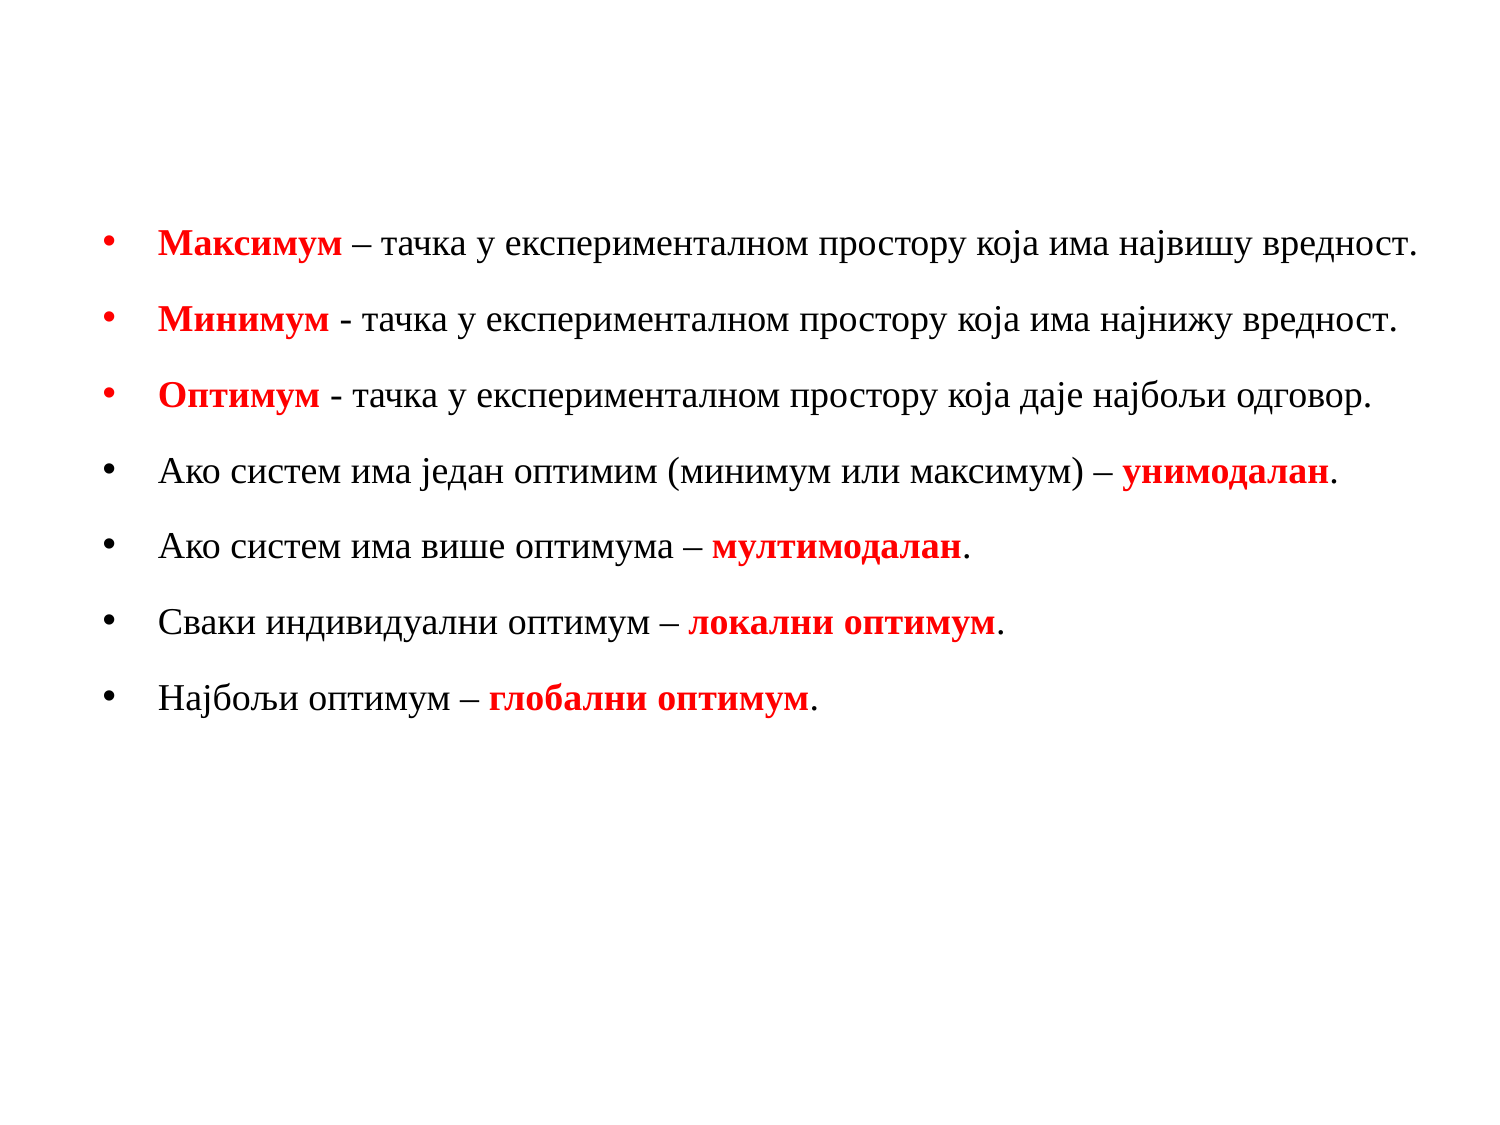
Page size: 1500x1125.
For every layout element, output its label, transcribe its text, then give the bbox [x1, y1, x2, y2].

list Максимум – тачка у експерименталном простору која има највишу вредност. Минимум - тачка у експерименталном простору која има најнижу вредност. Оптимум - тачка у експерименталном простору која даје најбољи одговор. Ако систем има један оптимим (минимум или максимум) – унимодалан. Ако систем има више оптимума – мултимодалан. Сваки индивидуални оптимум – локални оптимум. Најбољи оптимум – глобални оптимум. [87, 187, 1438, 930]
